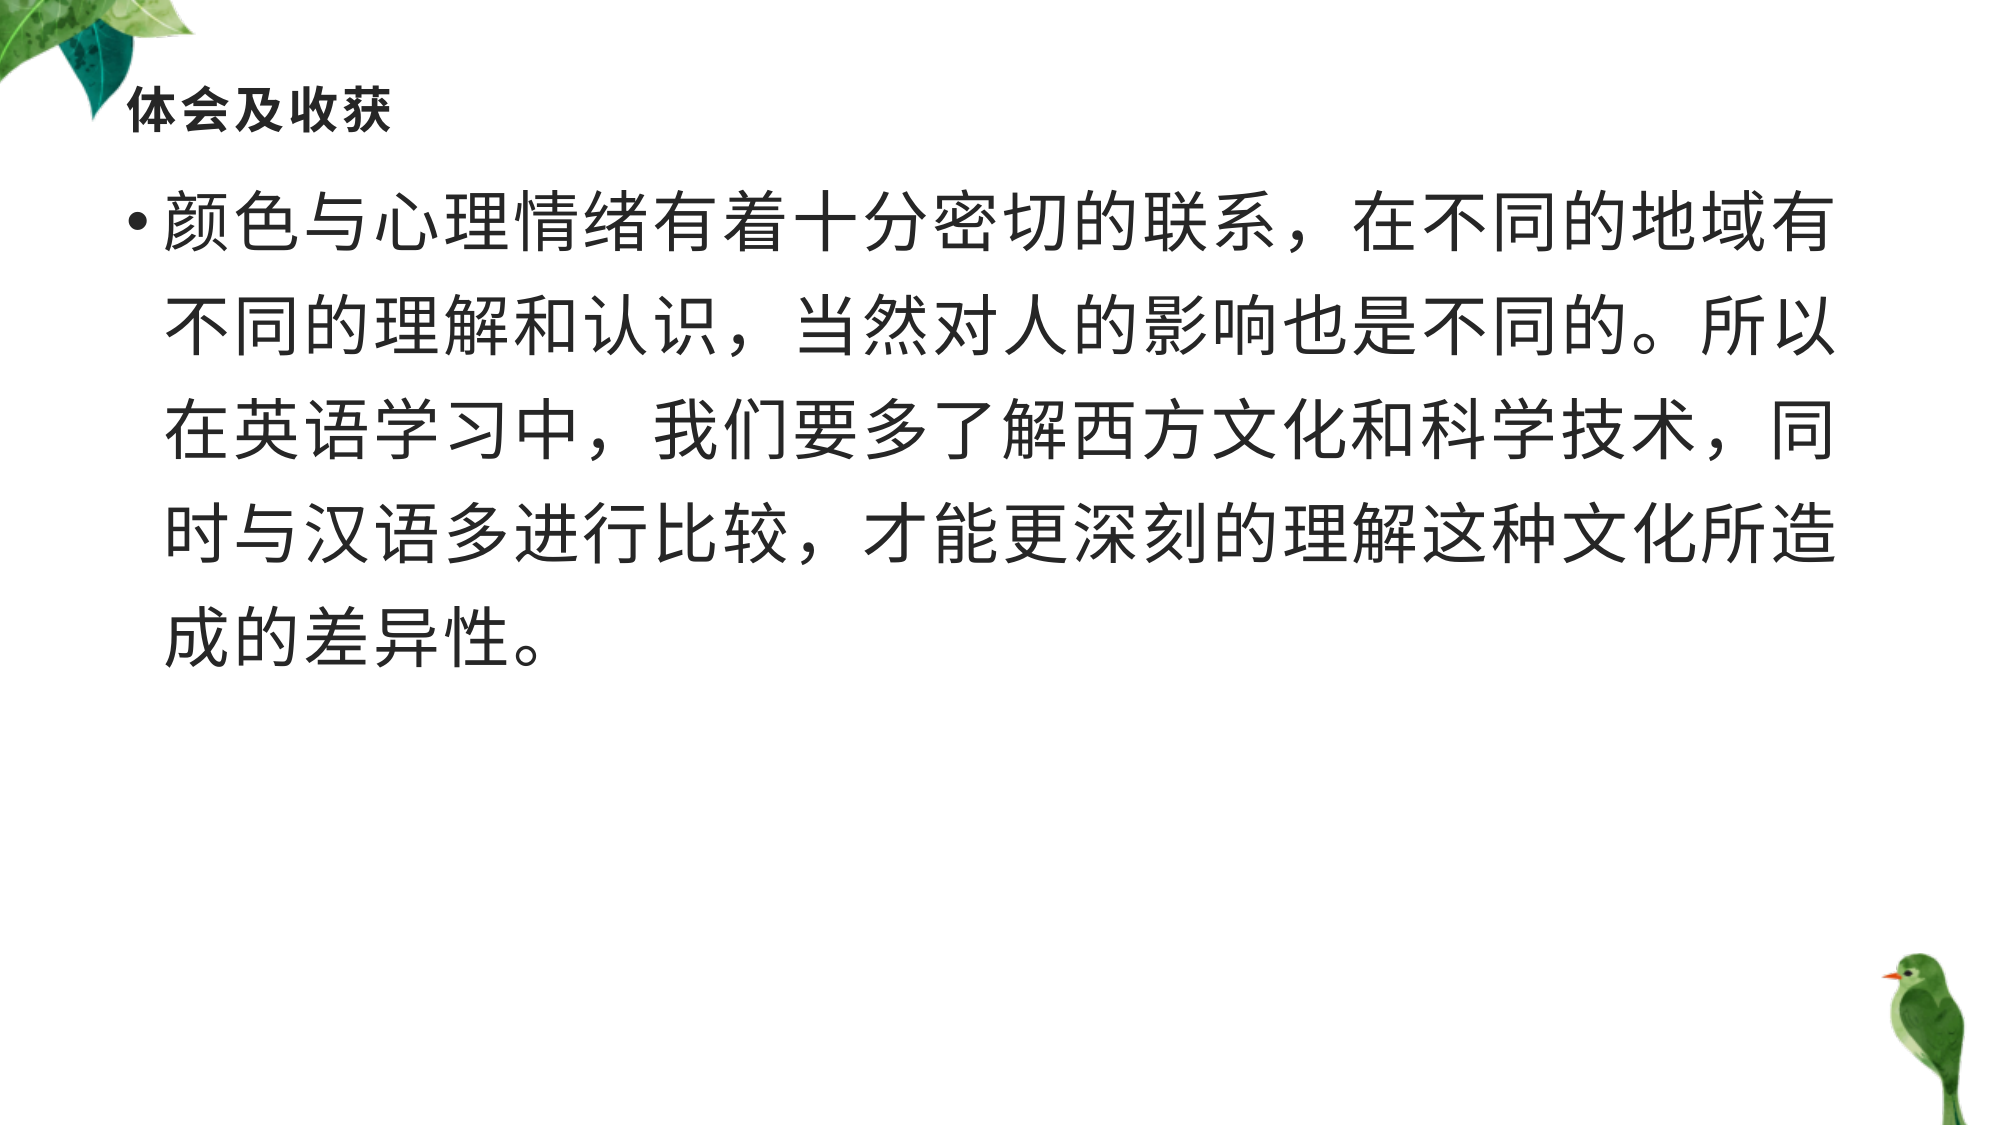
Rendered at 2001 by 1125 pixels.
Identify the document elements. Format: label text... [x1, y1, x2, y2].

list 颜色与心理情绪有着十分密切的联系，在不同的地域有不同的理解和认识，当然对人的影响也是不同的。所以在英语学习中，我们要多了解西方文化和科学技术，同时与汉语多进行比较，才能更深刻的理解这种文化所造成的差异性。 [109, 156, 1891, 1041]
picture [1881, 953, 1971, 1125]
picture [0, 0, 196, 122]
title 体会及收获 [109, 72, 1891, 146]
